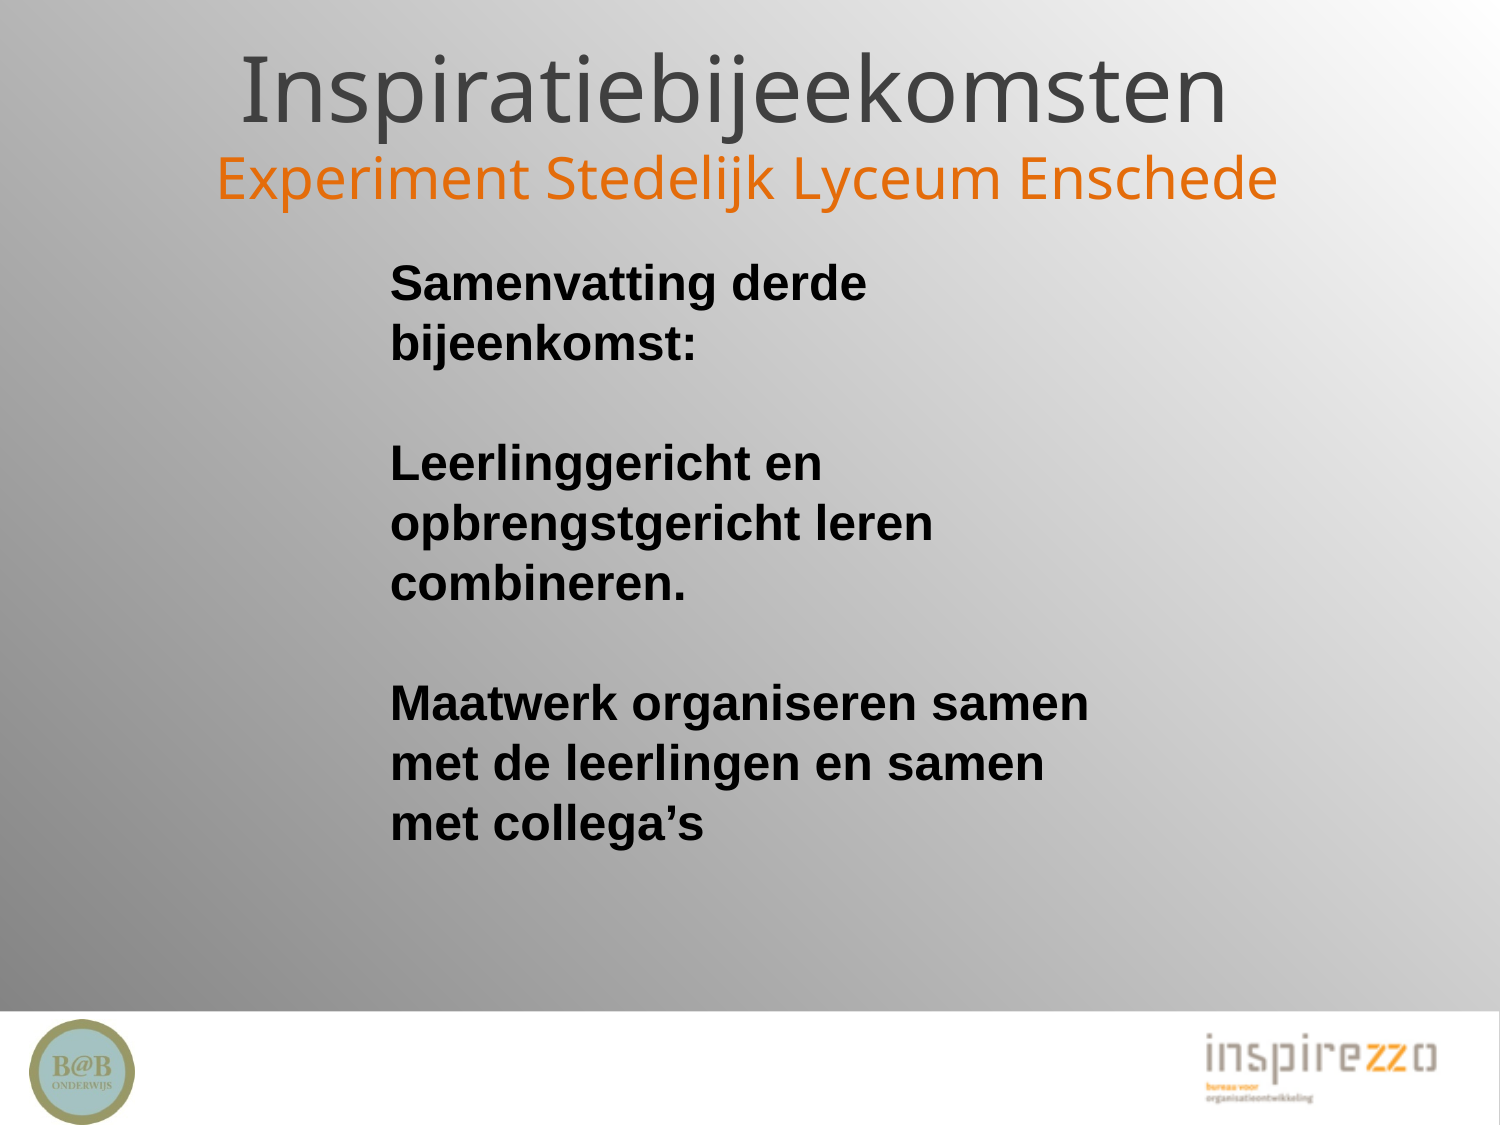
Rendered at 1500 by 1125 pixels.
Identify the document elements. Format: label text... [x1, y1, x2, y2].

picture [1091, 1015, 1494, 1123]
text_box Inspiratiebijeekomsten Experiment Stedelijk Lyceum Enschede [18, 23, 1478, 219]
text_box Samenvatting derde bijeenkomst: Leerlinggericht en opbrengstgericht leren combineren. Maatwerk organiseren samen met de leerlingen en samen met collega’s [374, 243, 1125, 919]
picture [29, 1019, 136, 1125]
text_box [0, 1009, 1500, 1125]
